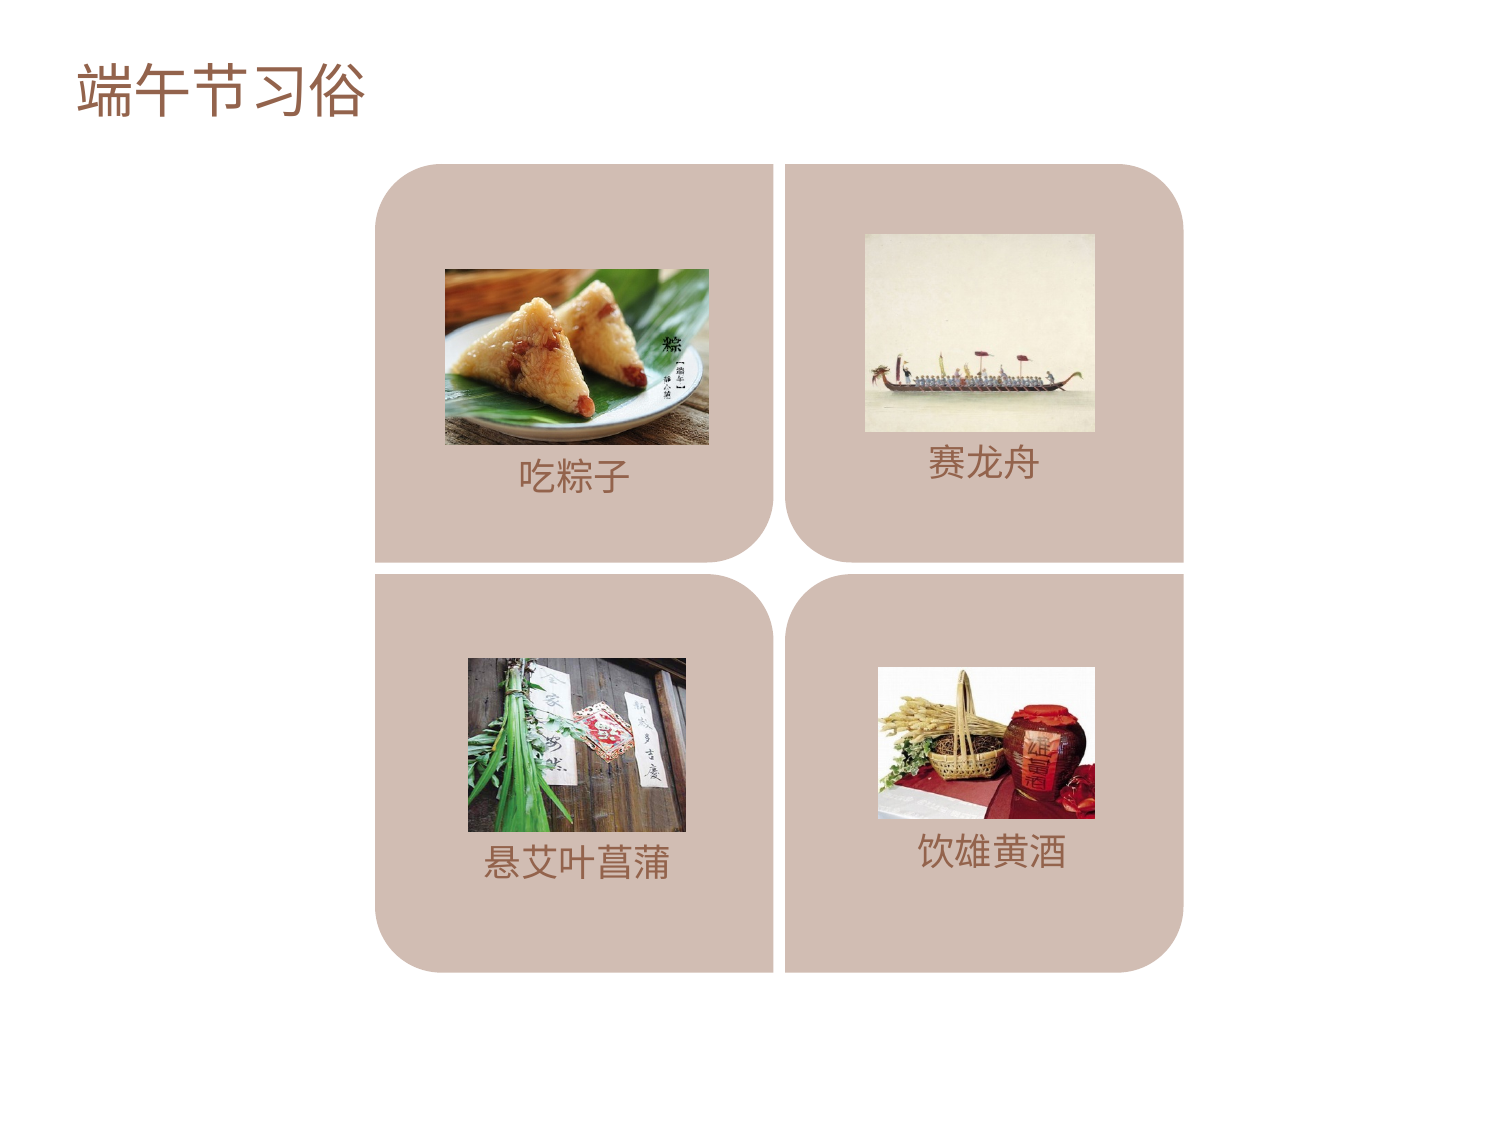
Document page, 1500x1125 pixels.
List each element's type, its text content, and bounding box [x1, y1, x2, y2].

text_box 端午节习俗 [60, 46, 382, 132]
picture [445, 269, 710, 445]
text_box 悬艾叶菖蒲 [468, 831, 715, 892]
text_box 吃粽子 [503, 452, 668, 505]
text_box [372, 161, 776, 565]
picture [865, 234, 1095, 432]
picture [878, 667, 1095, 819]
picture [468, 658, 686, 833]
text_box [372, 572, 776, 975]
text_box 饮雄黄酒 [902, 820, 1114, 880]
text_box [782, 572, 1186, 975]
text_box [782, 161, 1186, 565]
